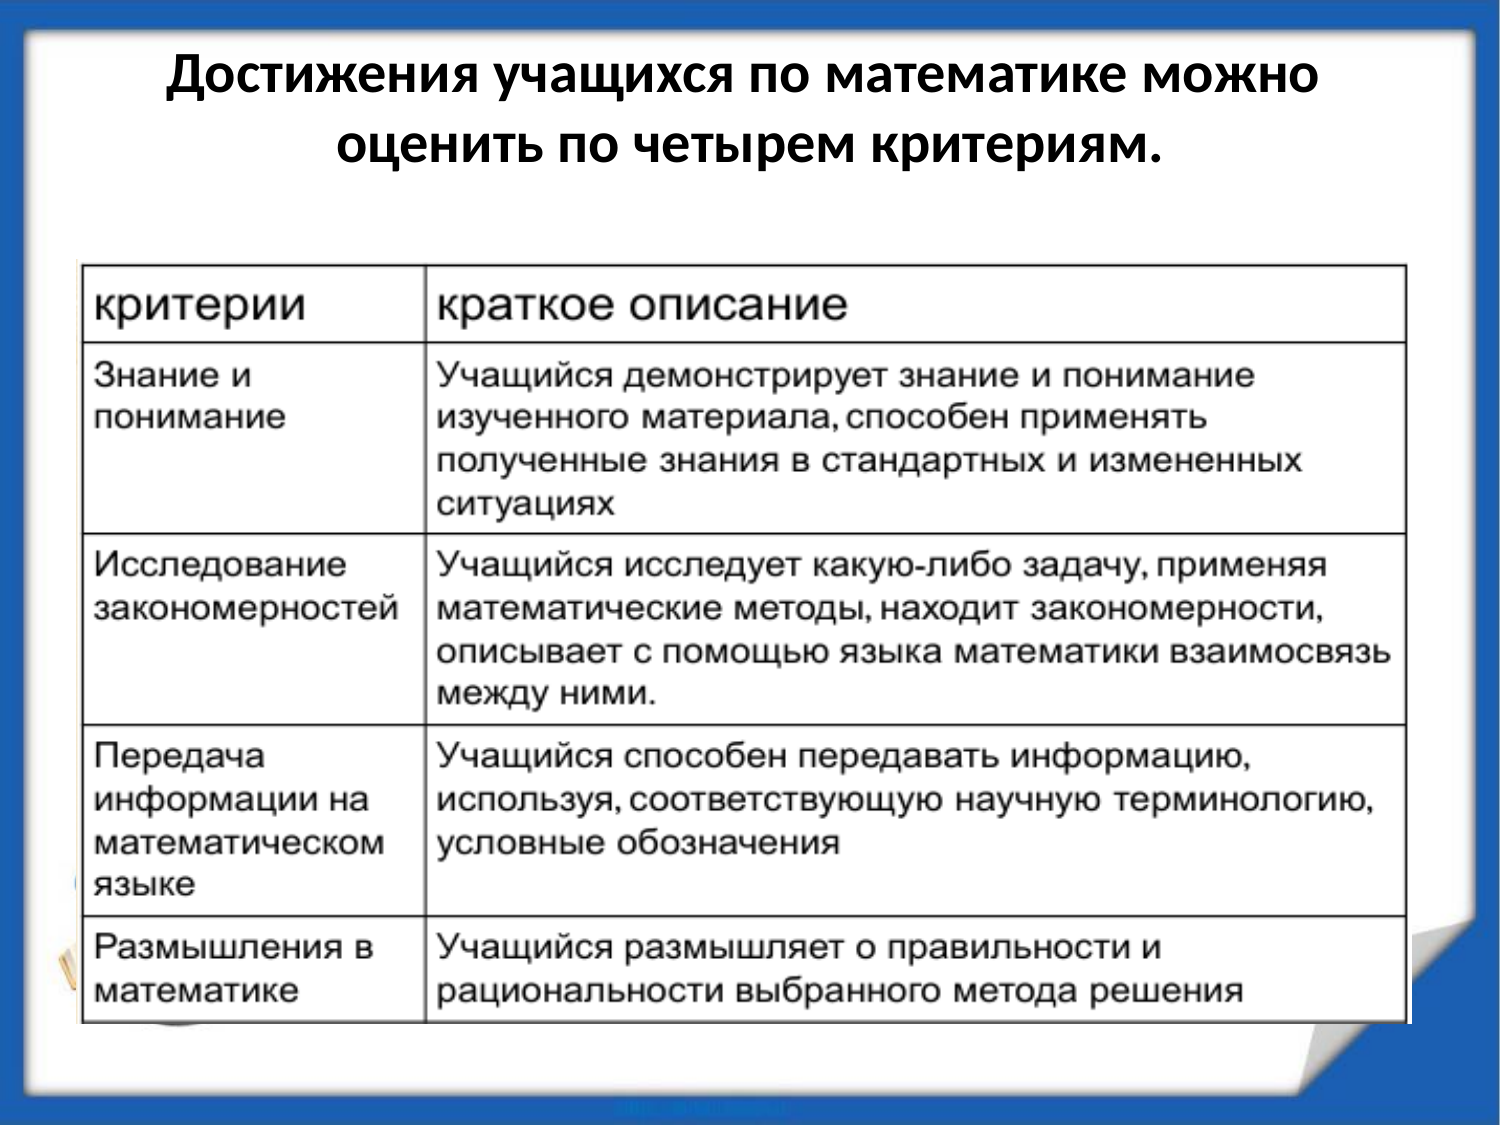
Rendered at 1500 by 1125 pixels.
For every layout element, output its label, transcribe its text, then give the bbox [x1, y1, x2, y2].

picture [0, 0, 1500, 1125]
title Достижения учащихся по математике можно оценить по четырем критериям. [75, 45, 1425, 233]
